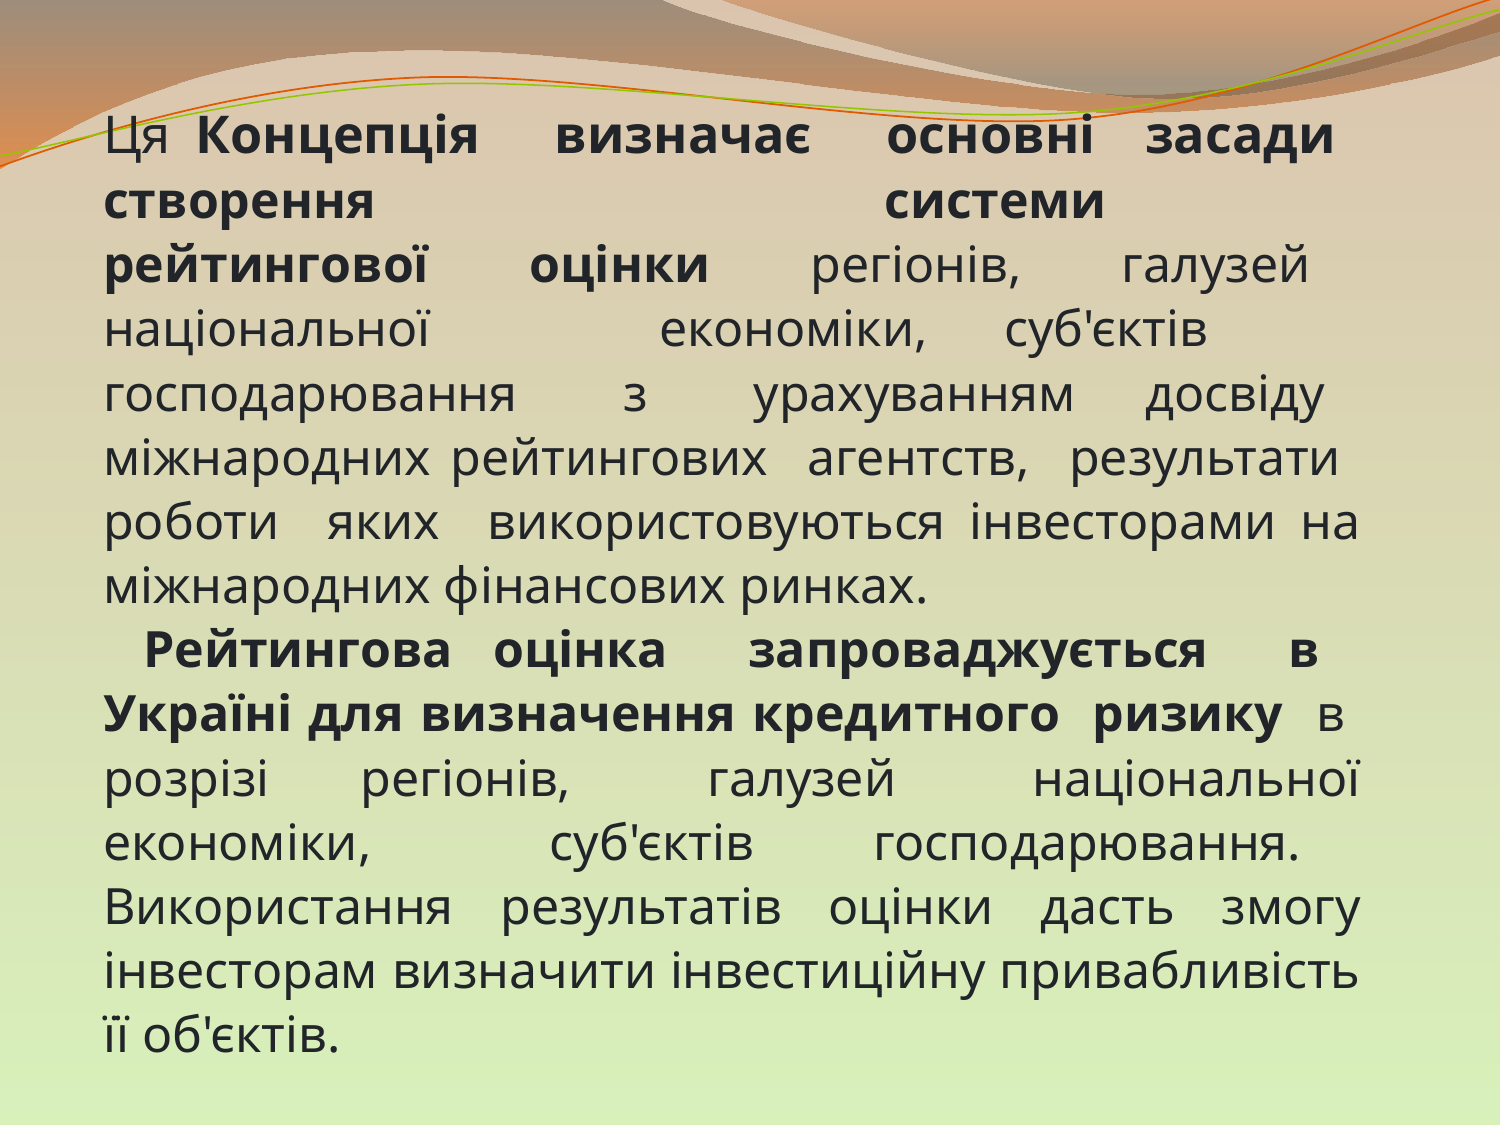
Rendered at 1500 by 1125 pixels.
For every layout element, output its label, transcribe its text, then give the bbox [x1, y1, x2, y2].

text_box Ця Концепція визначає основні засади створення системи рейтингової оцінки регіонів, галузей національної економіки, суб'єктів господарювання з урахуванням досвіду міжнародних рейтингових агентств, результати роботи яких використовуються інвесторами на міжнародних фінансових ринках. Рейтингова оцінка запроваджується в Україні для визначення кредитного ризику в розрізі регіонів, галузей національної економіки, суб'єктів господарювання. Використання результатів оцінки дасть змогу інвесторам визначити інвестиційну привабливість її об'єктів. [88, 89, 1376, 1071]
